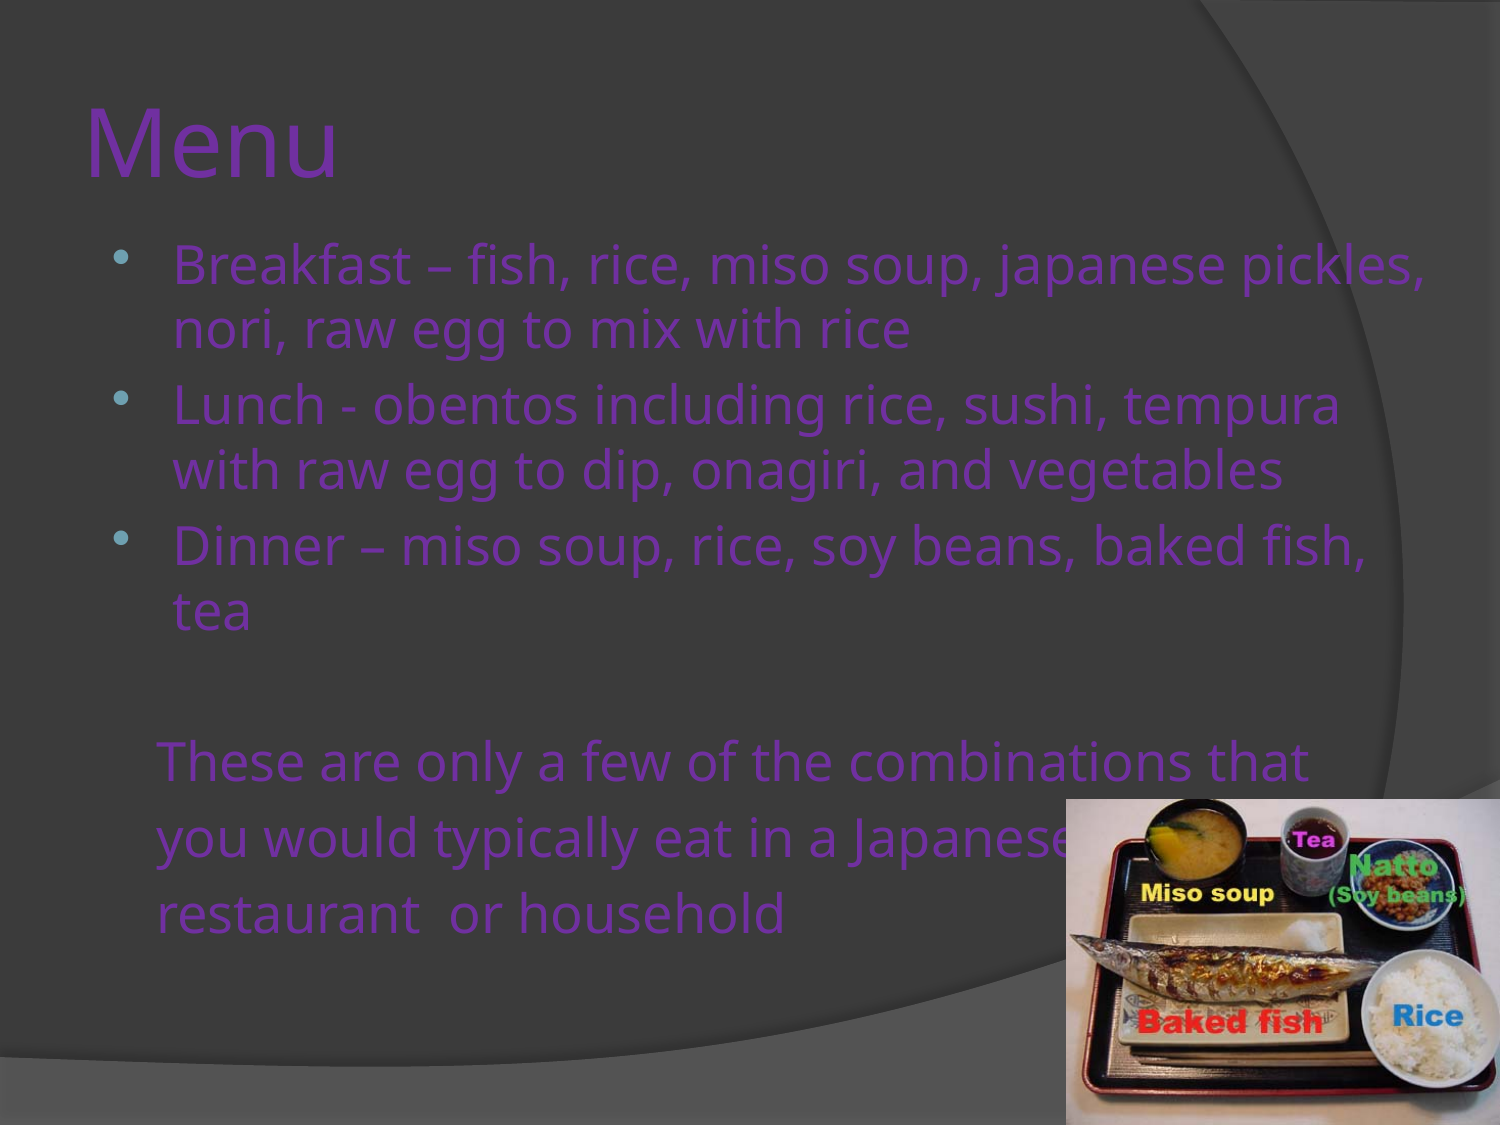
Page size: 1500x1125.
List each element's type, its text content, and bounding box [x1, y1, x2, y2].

title Menu [75, 45, 1300, 233]
list Breakfast – fish, rice, miso soup, japanese pickles, nori, raw egg to mix with rice Lunch - obentos including rice, sushi, tempura with raw egg to dip, onagiri, and vegetables Dinner – miso soup, rice, soy beans, baked fish, tea These are only a few of the combinations that you would typically eat in a Japanese restaurant or household [93, 222, 1444, 966]
picture [1066, 799, 1500, 1125]
